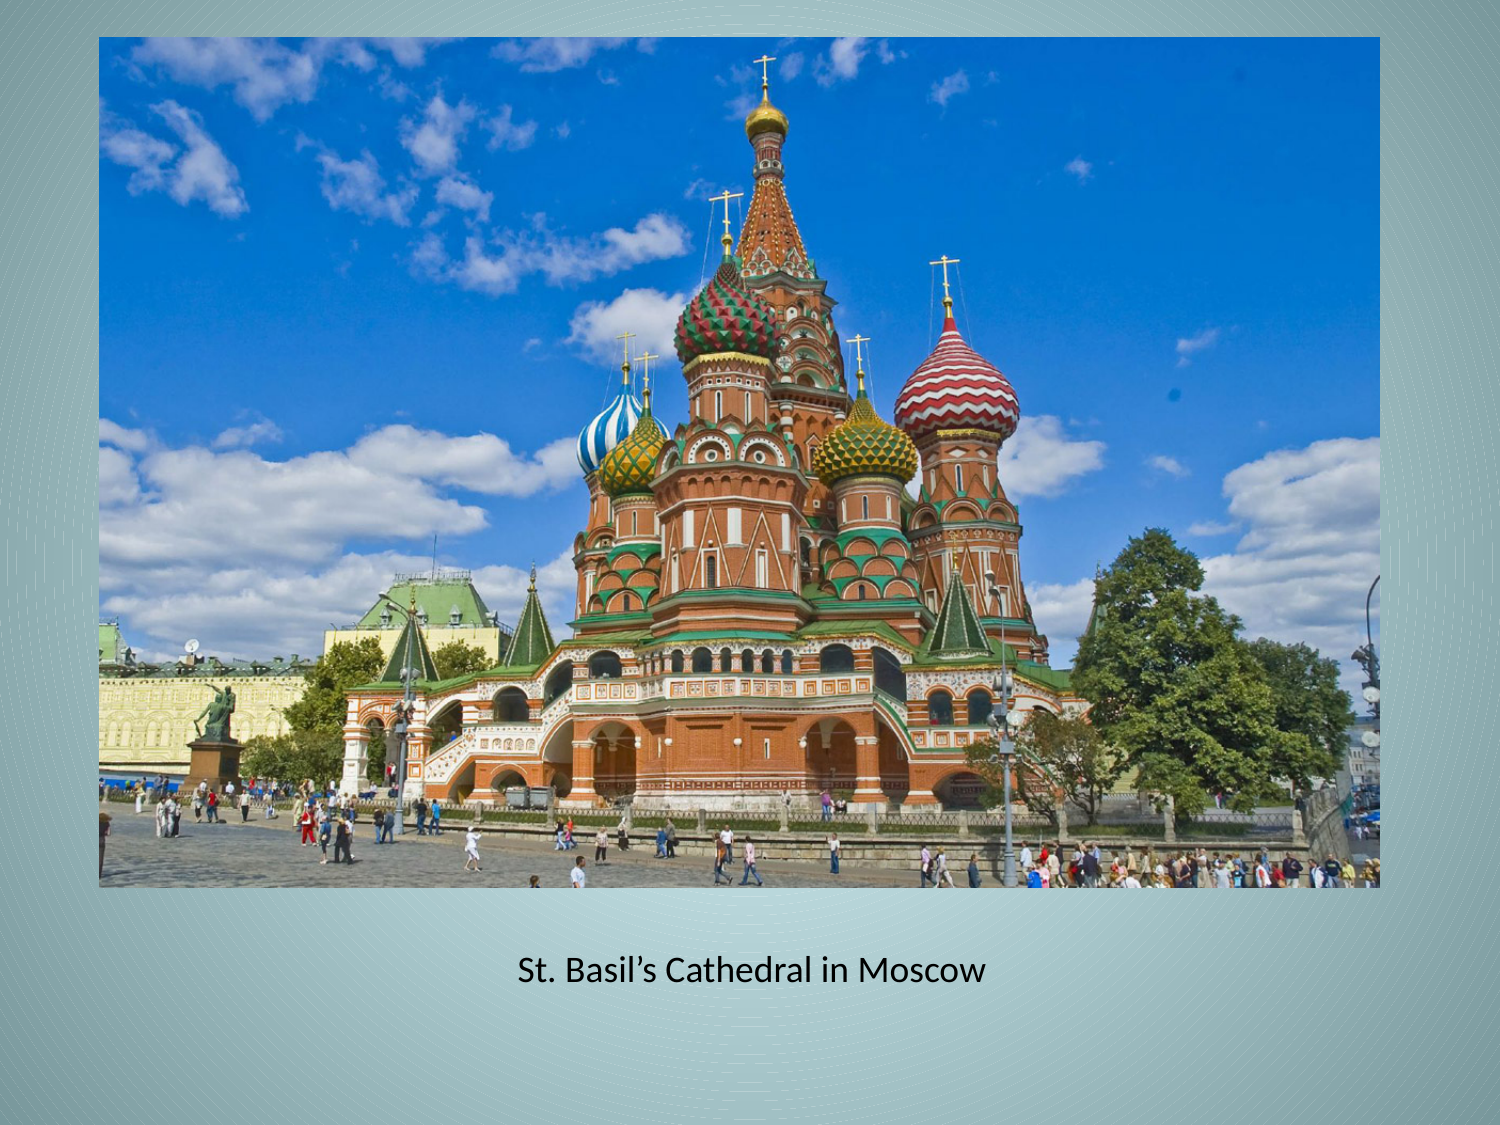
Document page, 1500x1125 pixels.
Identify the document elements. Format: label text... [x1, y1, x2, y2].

picture [99, 37, 1380, 888]
text_box St. Basil’s Cathedral in Moscow [502, 937, 1002, 998]
